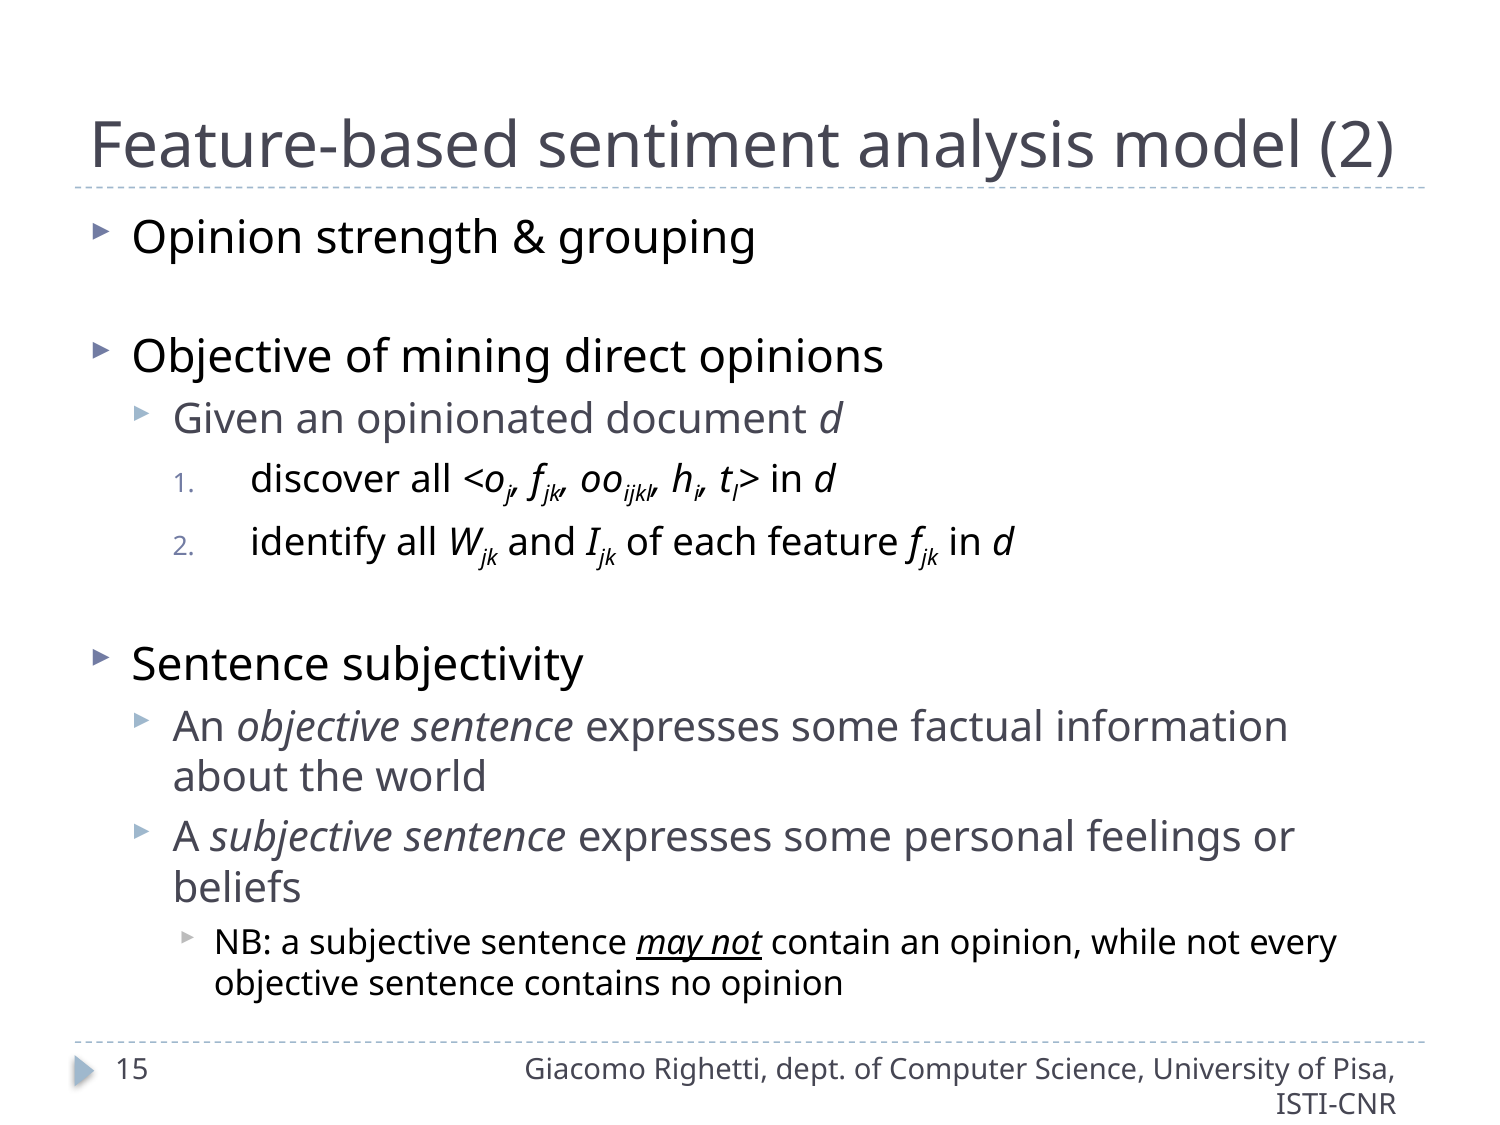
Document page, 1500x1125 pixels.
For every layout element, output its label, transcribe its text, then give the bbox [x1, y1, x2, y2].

footer Giacomo Righetti, dept. of Computer Science, University of Pisa, ISTI-CNR [475, 1042, 1412, 1125]
list Opinion strength & grouping Objective of mining direct opinions Given an opinionated document d discover all <oj, fjk, ooijkl, hi, tl> in d identify all Wjk and Ijk of each feature fjk in d Sentence subjectivity An objective sentence expresses some factual information about the world A subjective sentence expresses some personal feelings or beliefs NB: a subjective sentence may not contain an opinion, while not every objective sentence contains no opinion [75, 200, 1425, 1010]
title Feature-based sentiment analysis model (2) [75, 24, 1425, 188]
slide_number 15 [100, 1042, 426, 1103]
